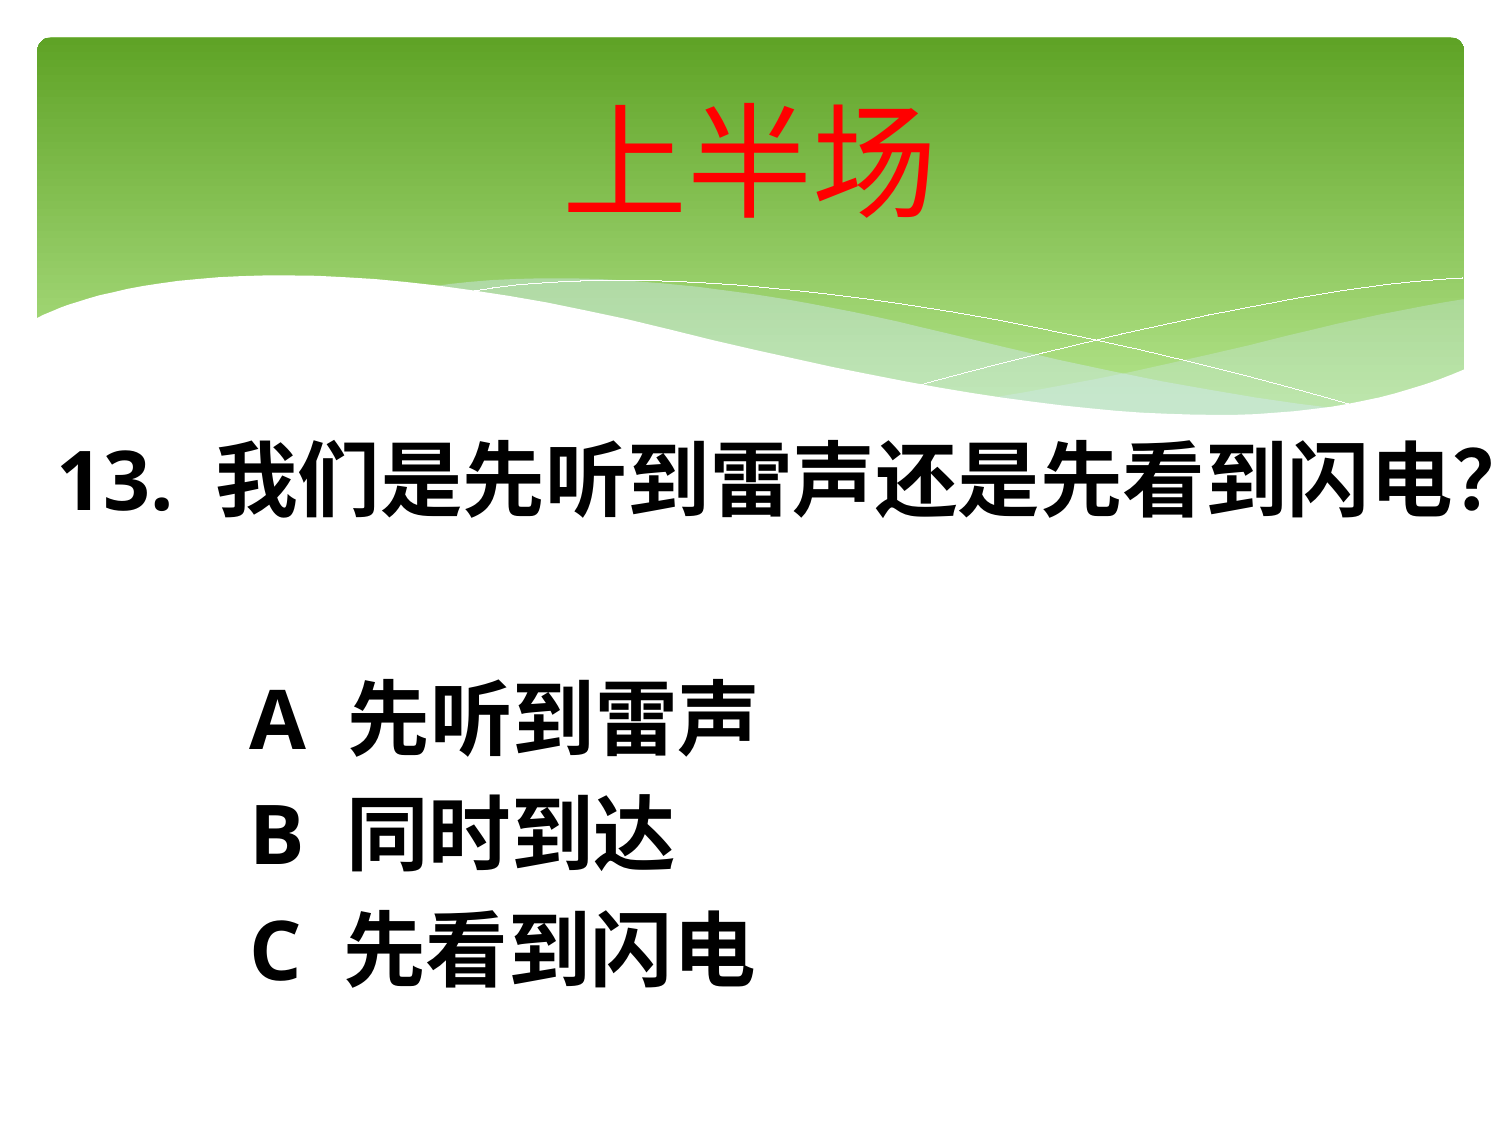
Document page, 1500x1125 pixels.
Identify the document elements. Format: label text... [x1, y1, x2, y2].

list 13. 我们是先听到雷声还是先看到闪电？ A 先听到雷声 B 同时到达 C 先看到闪电 [41, 420, 1471, 1005]
title 上半场 [75, 55, 1425, 261]
